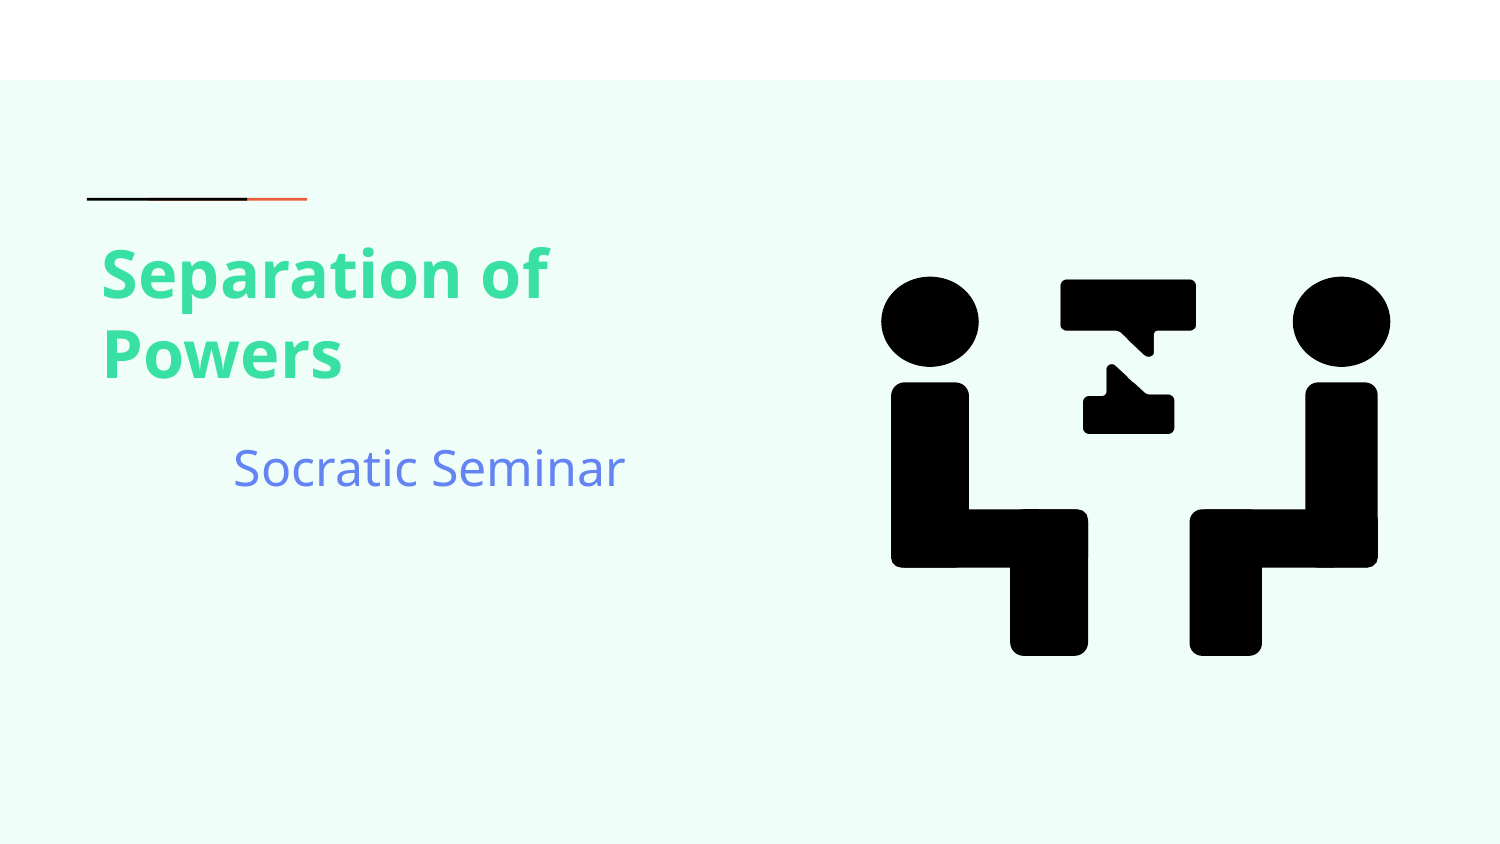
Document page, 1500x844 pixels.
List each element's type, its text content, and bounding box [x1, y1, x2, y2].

text_box [881, 277, 979, 367]
subtitle Socratic Seminar [86, 421, 775, 558]
title Separation of Powers [86, 216, 760, 421]
text_box [1306, 383, 1377, 515]
picture [1020, 247, 1236, 464]
text_box [1010, 510, 1088, 656]
text_box [1190, 510, 1262, 656]
text_box [1254, 510, 1378, 567]
text_box [891, 510, 1019, 567]
text_box [1293, 277, 1390, 367]
text_box [891, 383, 969, 519]
